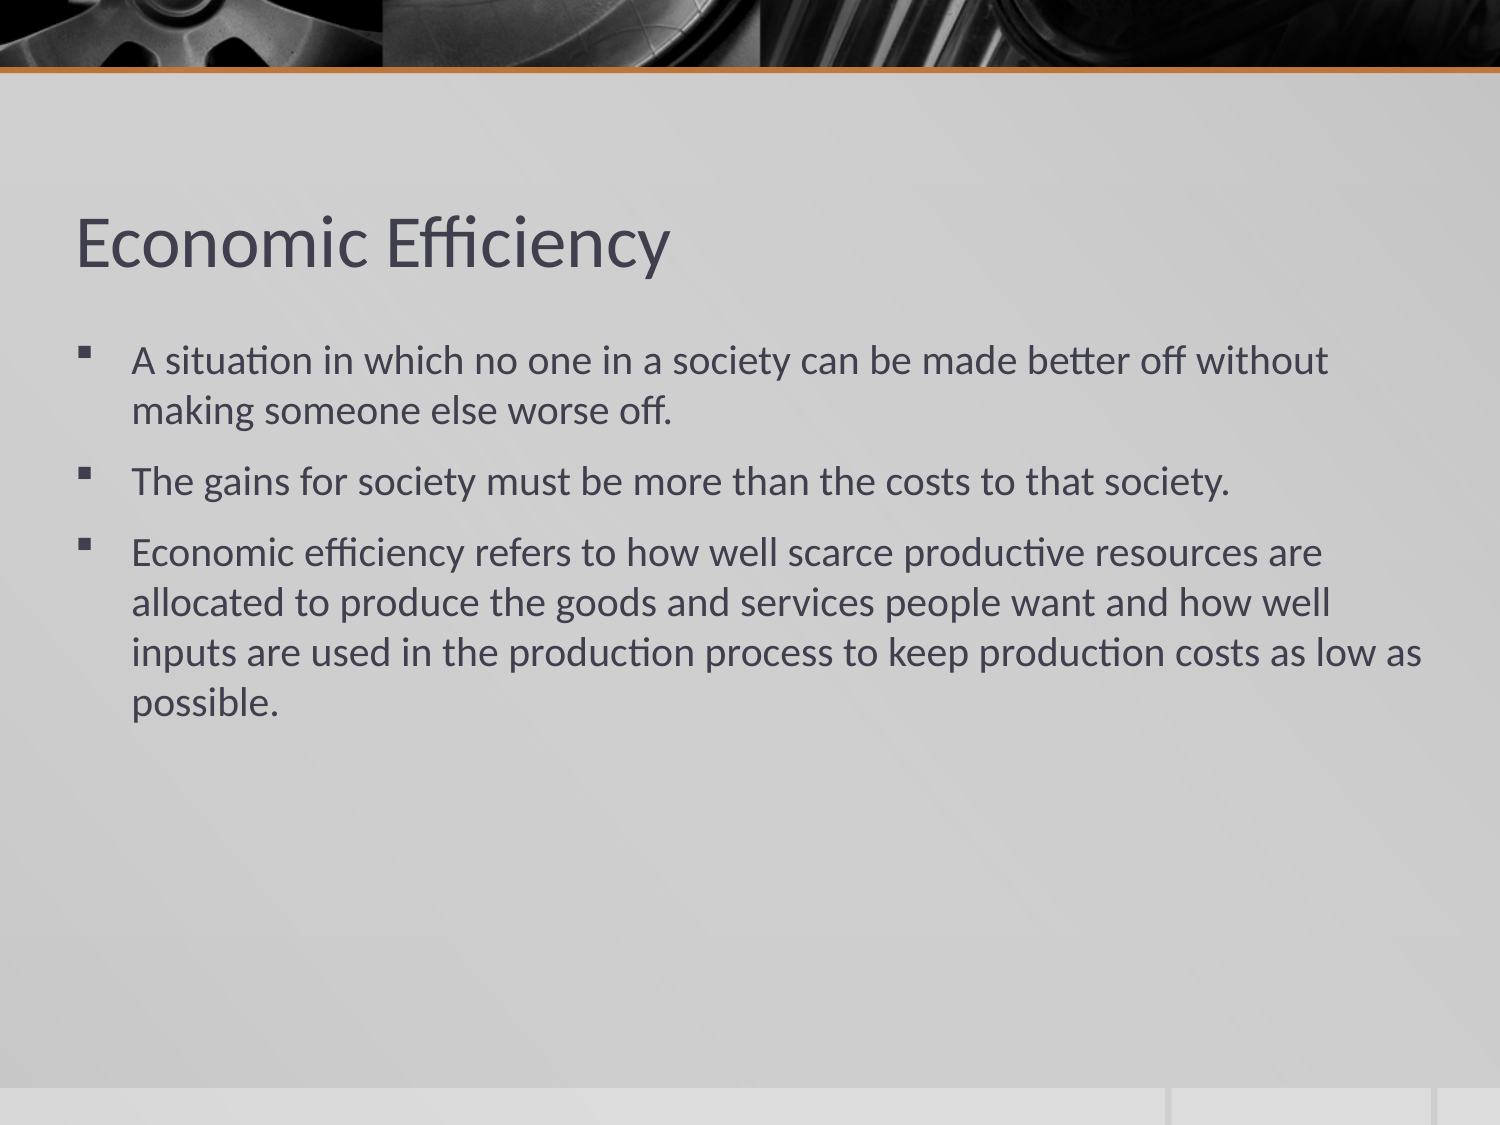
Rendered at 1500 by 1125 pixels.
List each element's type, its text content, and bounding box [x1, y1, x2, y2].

title Economic Efficiency [75, 162, 1425, 313]
picture [0, 0, 1500, 67]
list A situation in which no one in a society can be made better off without making someone else worse off. The gains for society must be more than the costs to that society. Economic efficiency refers to how well scarce productive resources are allocated to produce the goods and services people want and how well inputs are used in the production process to keep production costs as low as possible. [75, 324, 1425, 1005]
